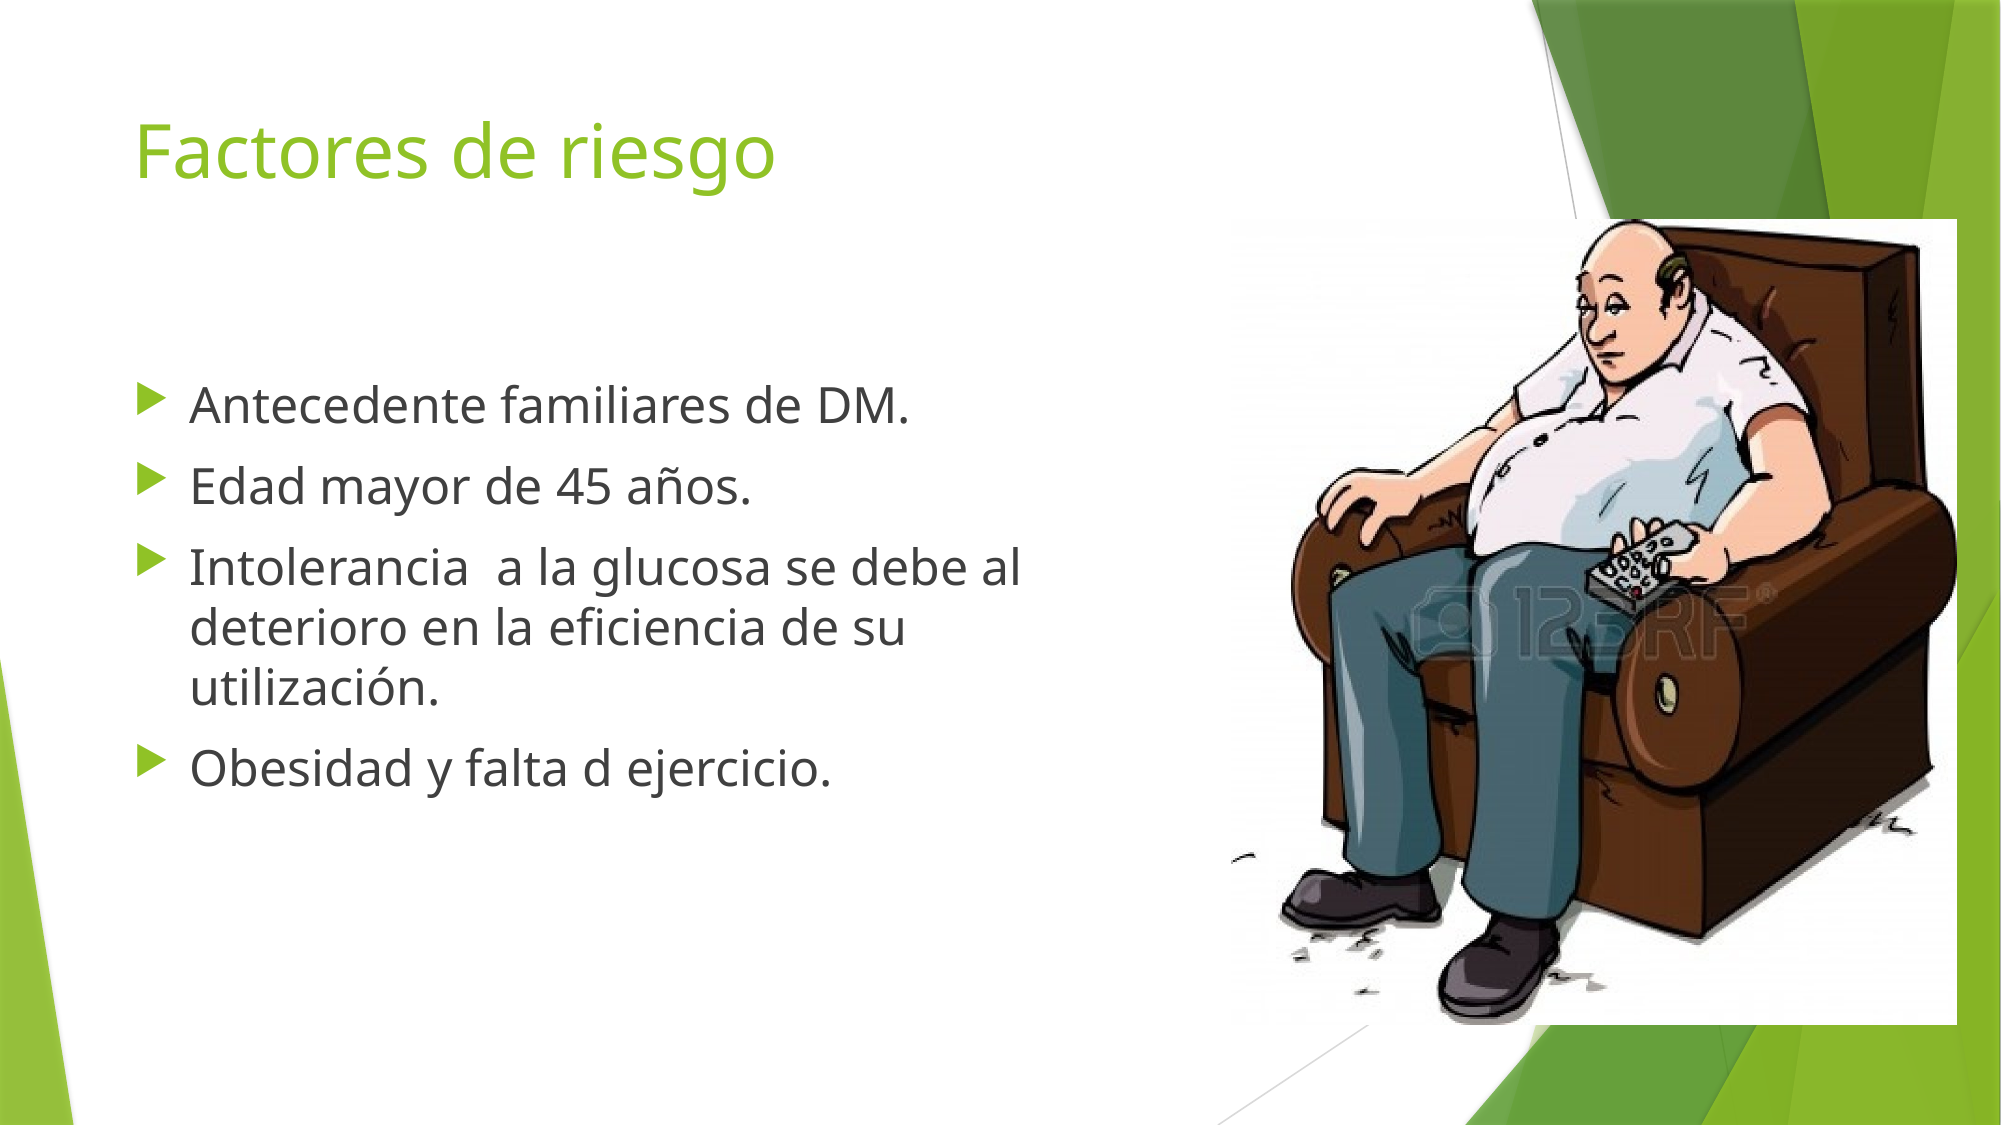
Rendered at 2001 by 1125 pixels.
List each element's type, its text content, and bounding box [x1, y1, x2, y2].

picture [1231, 218, 1957, 1025]
title Factores de riesgo [118, 95, 1519, 344]
list Antecedente familiares de DM. Edad mayor de 45 años. Intolerancia a la glucosa se debe al deterioro en la eficiencia de su utilización. Obesidad y falta d ejercicio. [118, 366, 1063, 959]
